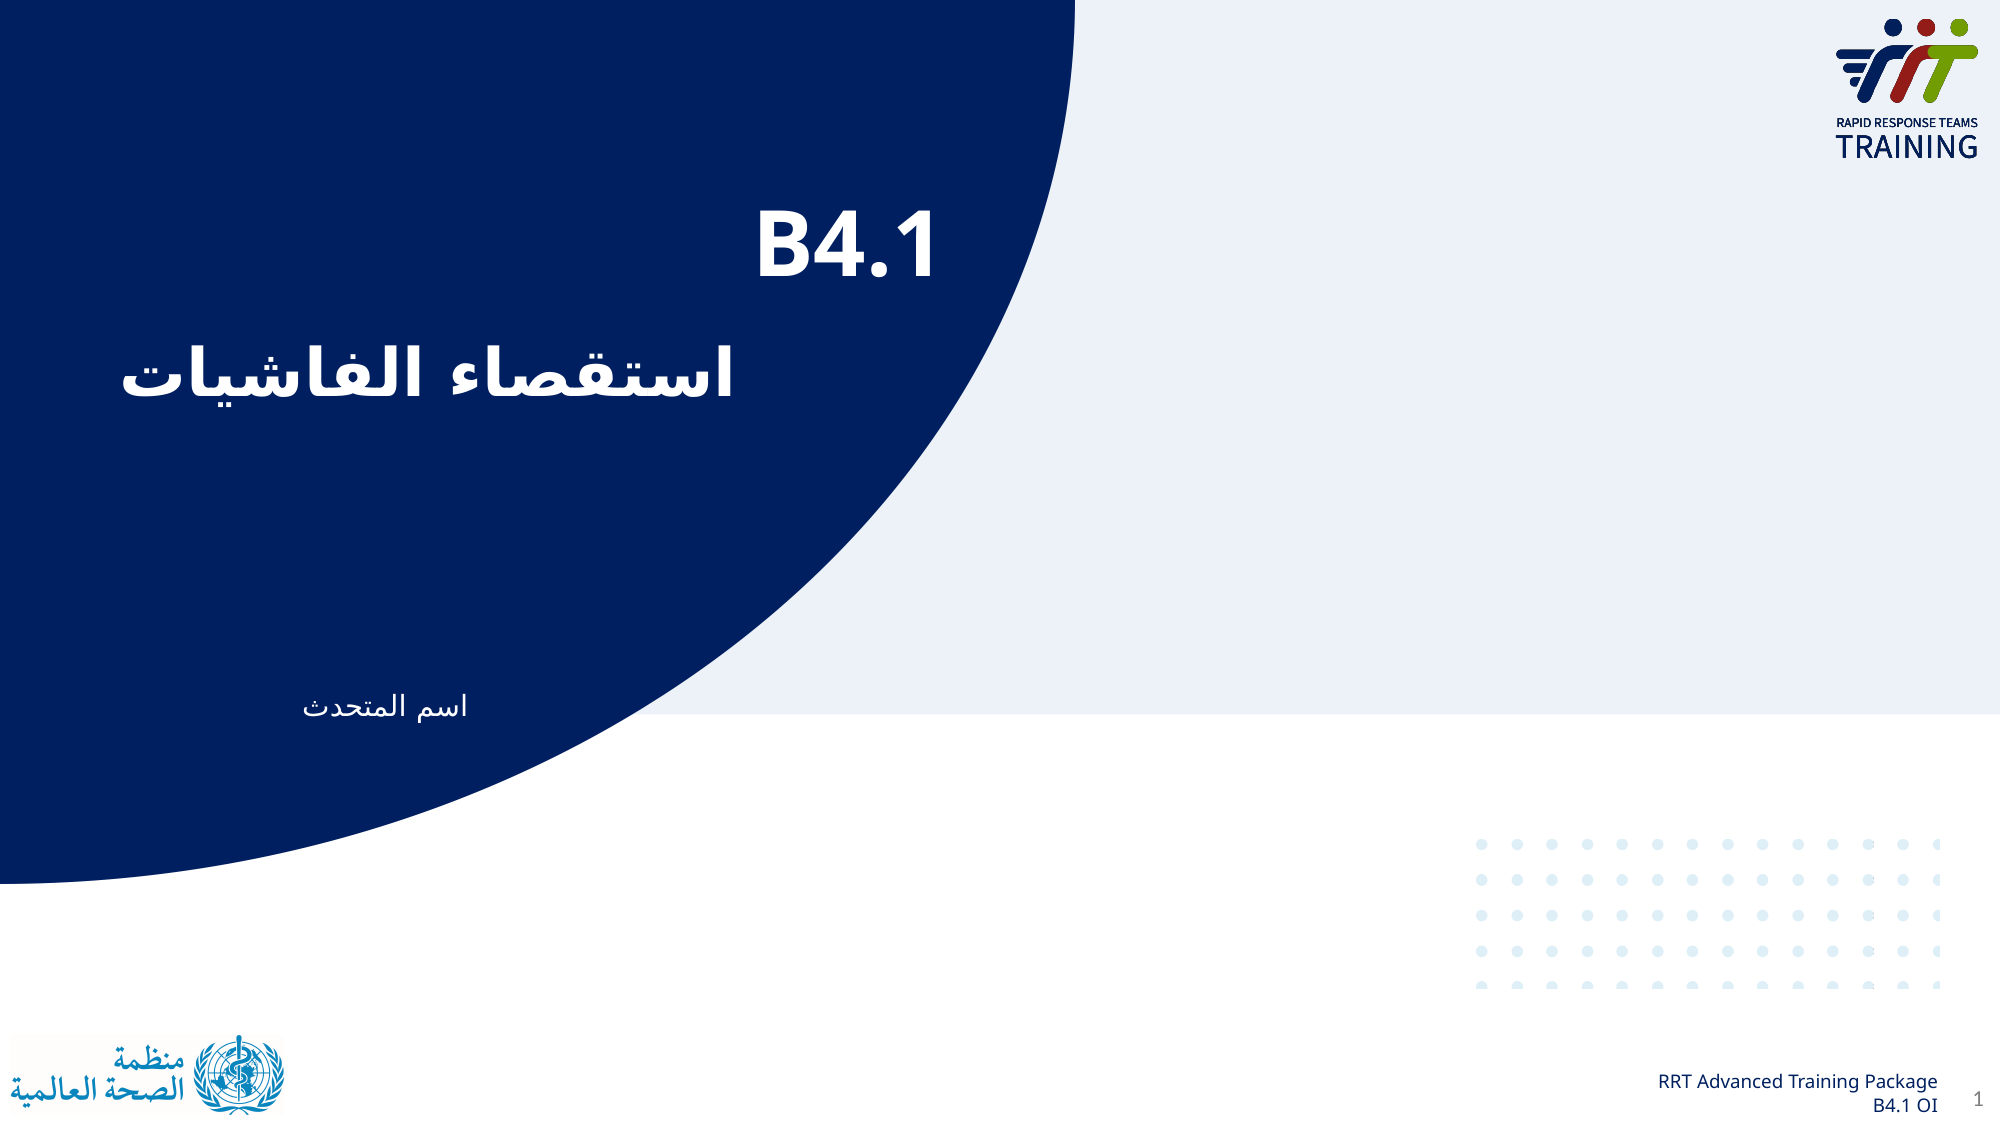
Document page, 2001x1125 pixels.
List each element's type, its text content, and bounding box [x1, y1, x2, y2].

title استقصاء الفاشيات [99, 176, 746, 574]
picture [241, 1050, 247, 1059]
picture [1835, 19, 1978, 167]
text_box B4.1 [100, 177, 953, 303]
text_box اسم المتحدث [93, 680, 476, 730]
picture [0, 0, 1075, 884]
picture [1476, 839, 1940, 989]
picture [11, 1035, 284, 1115]
